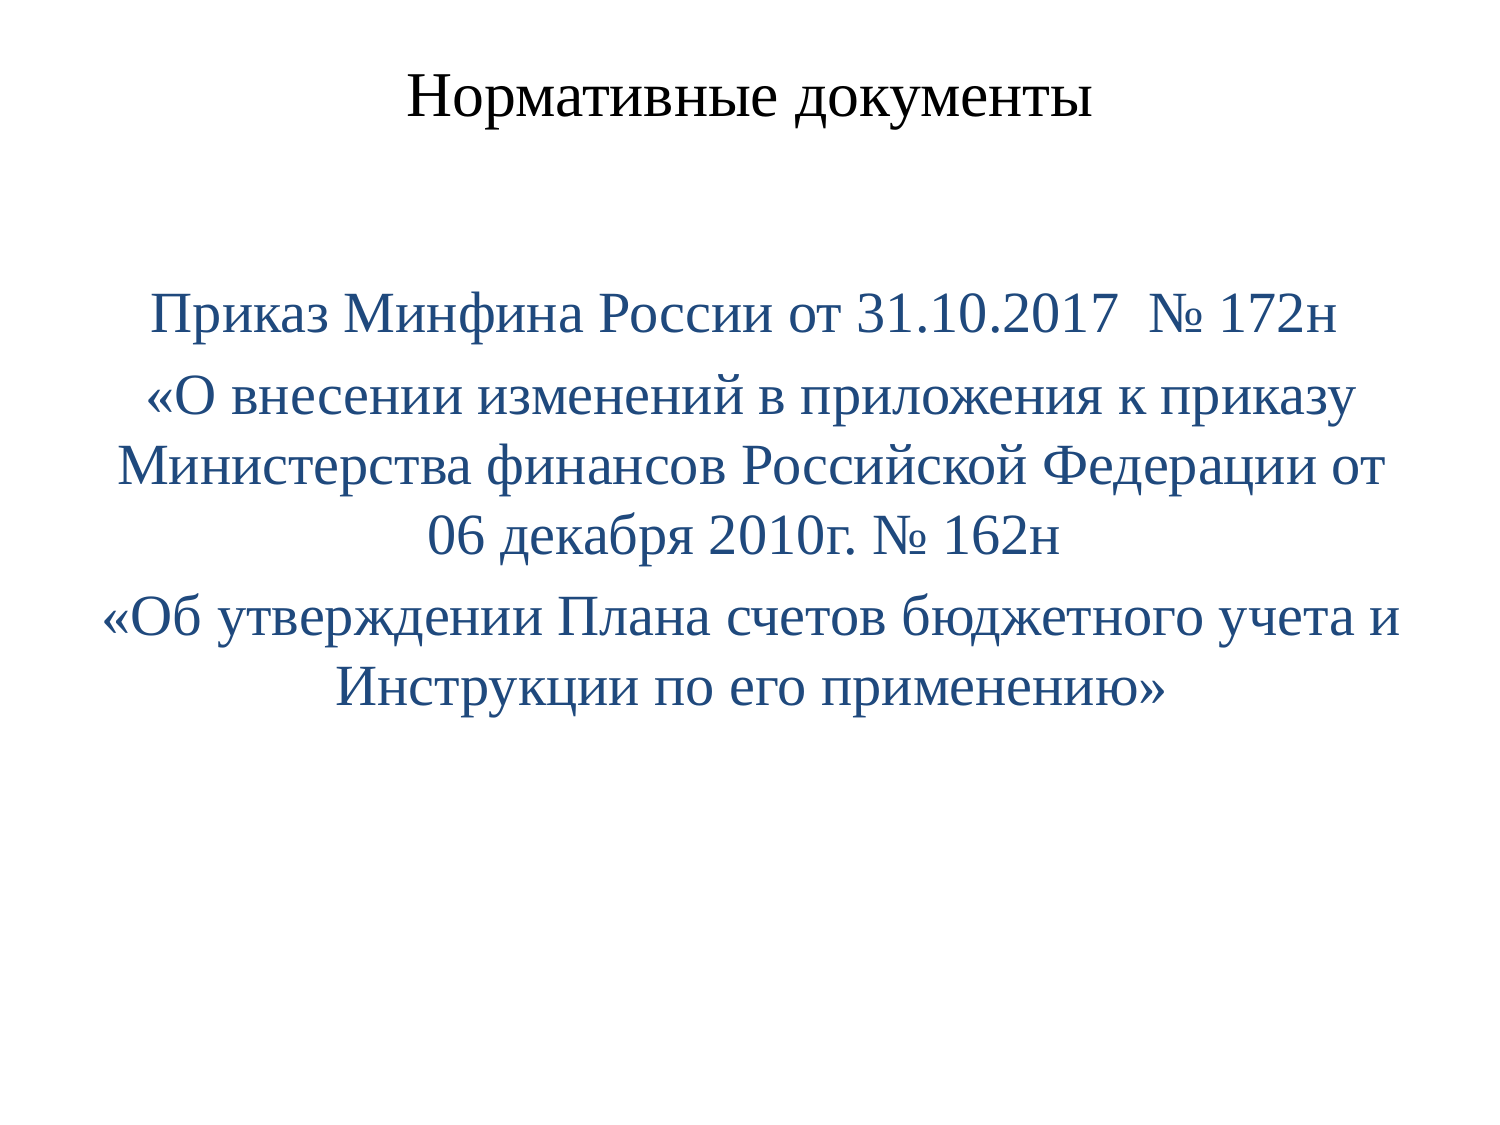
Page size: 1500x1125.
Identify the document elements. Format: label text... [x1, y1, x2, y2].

list Приказ Минфина России от 31.10.2017 № 172н «О внесении изменений в приложения к приказу Министерства финансов Российской Федерации от 06 декабря 2010г. № 162н «Об утверждении Плана счетов бюджетного учета и Инструкции по его применению» [76, 267, 1427, 894]
title Нормативные документы [75, 45, 1425, 138]
